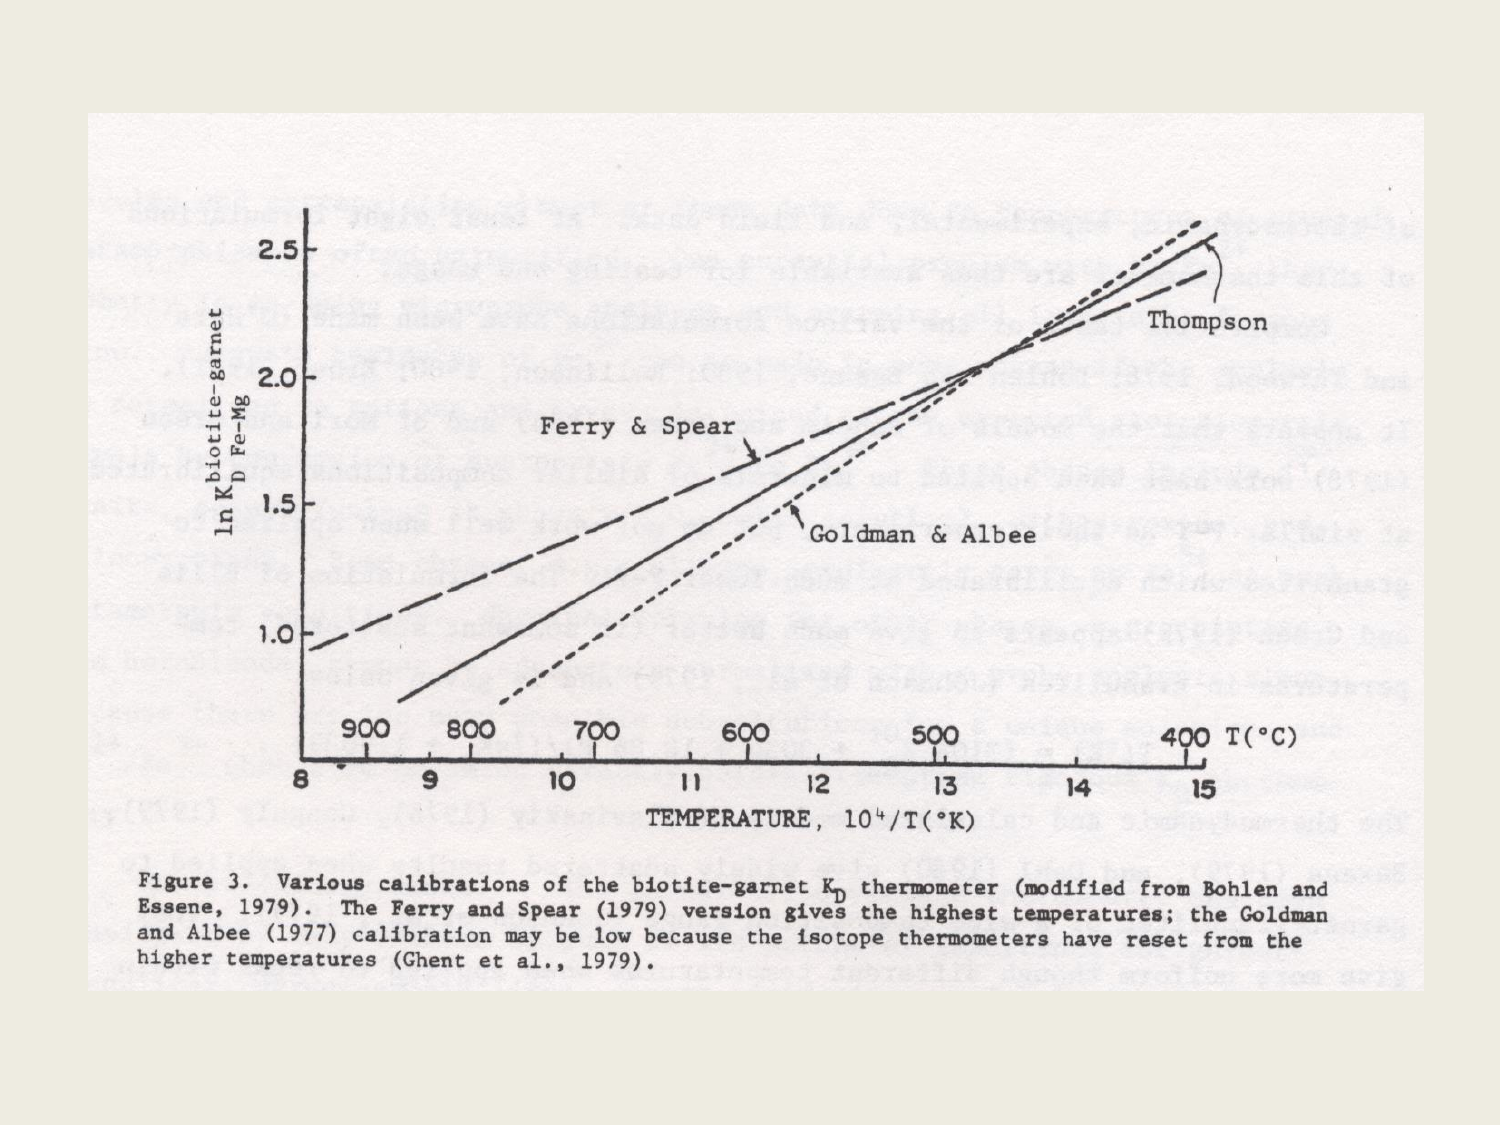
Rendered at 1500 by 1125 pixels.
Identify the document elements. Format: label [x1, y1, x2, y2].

picture [88, 113, 1424, 992]
